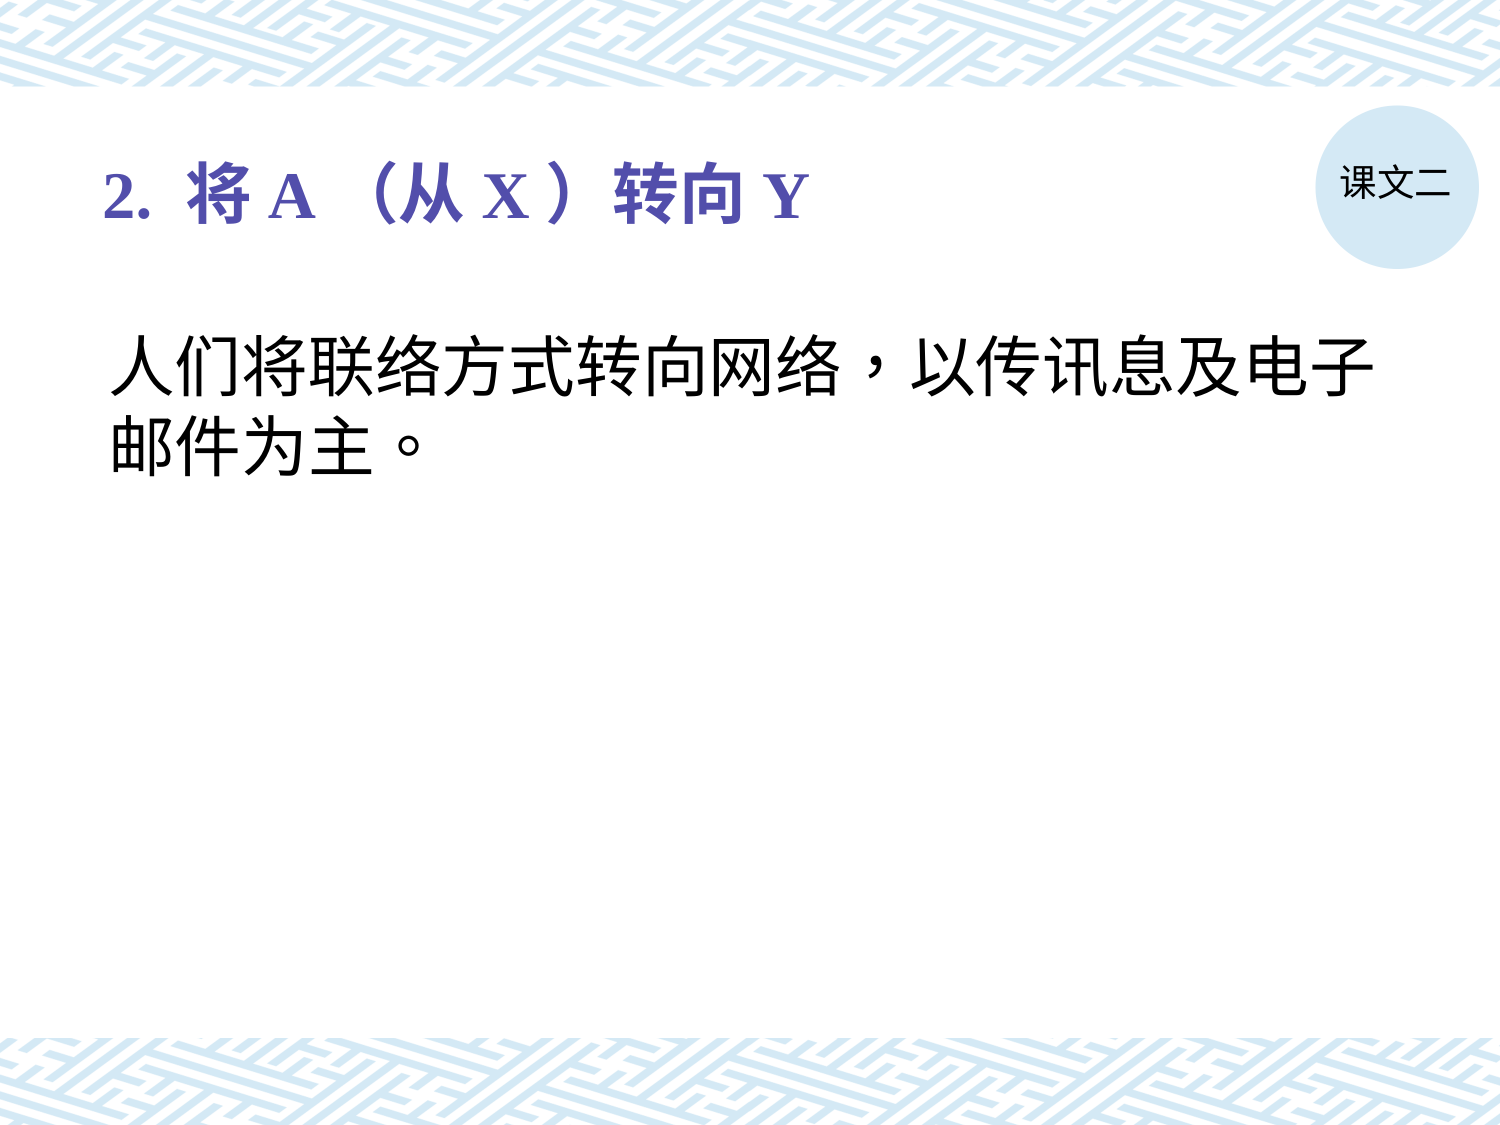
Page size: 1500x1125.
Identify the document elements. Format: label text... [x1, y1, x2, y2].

text_box 课文二 [1325, 151, 1500, 212]
picture [0, 0, 1500, 1125]
title 2. 将A（从X）转向Y [102, 152, 1340, 278]
list 人们将联络方式转向网络，以传讯息及电子邮件为主。 [108, 324, 1403, 702]
